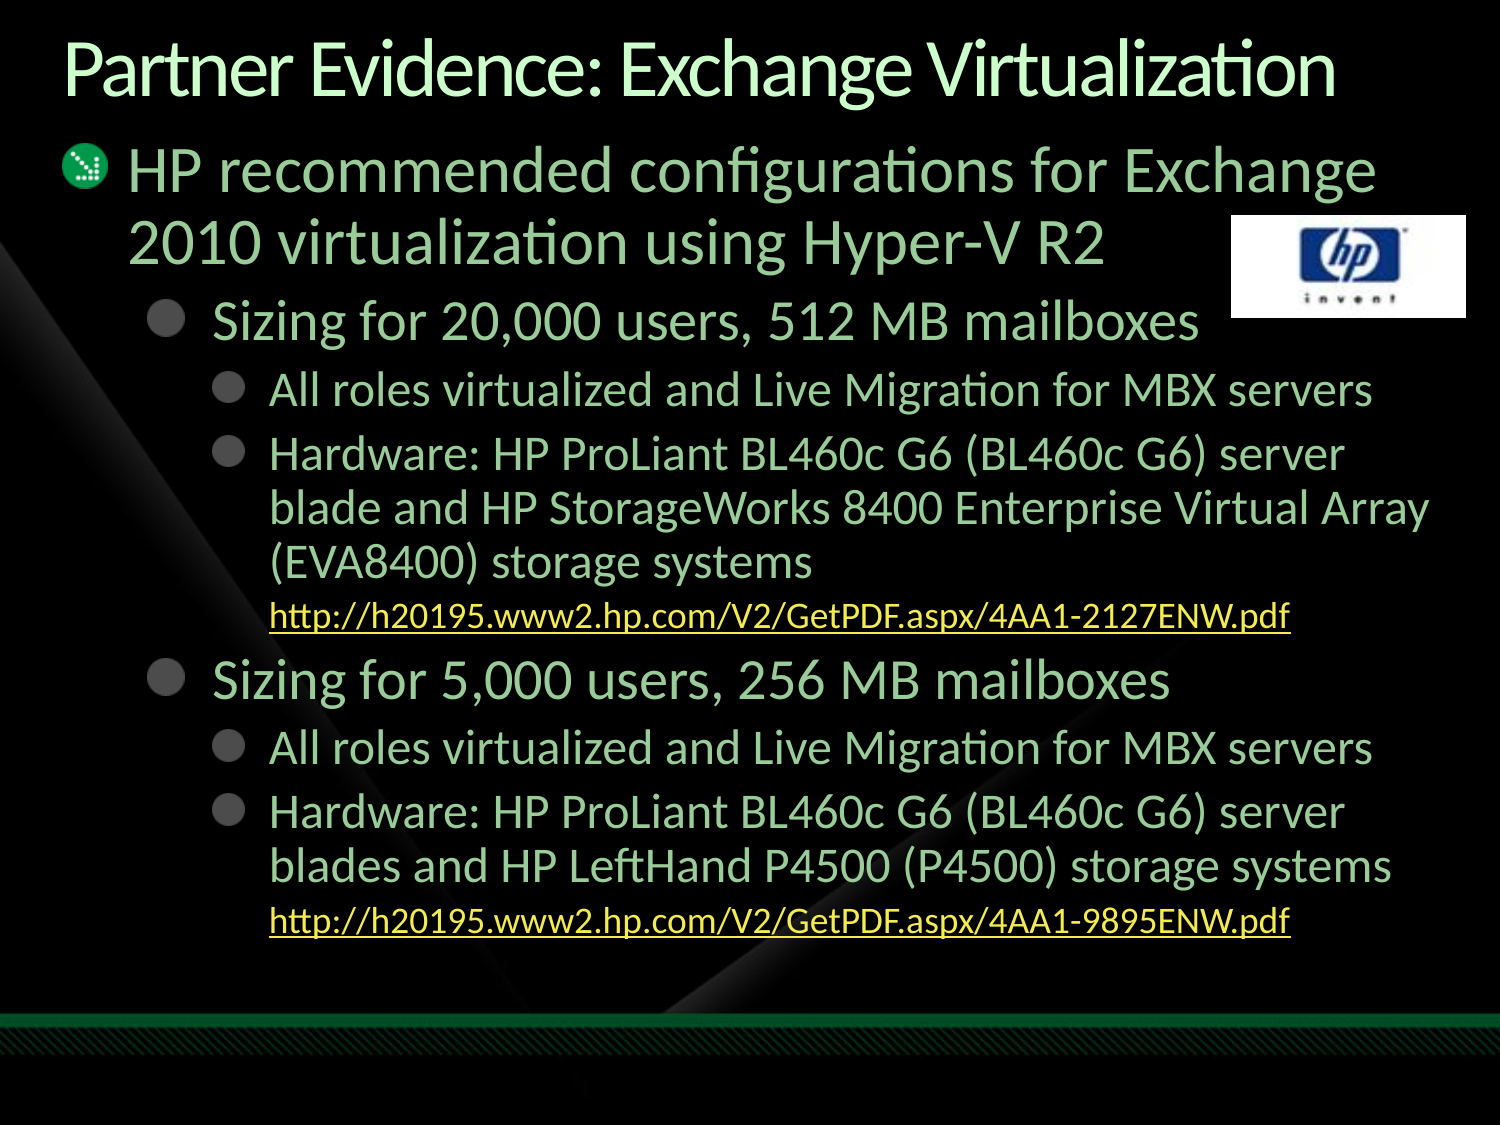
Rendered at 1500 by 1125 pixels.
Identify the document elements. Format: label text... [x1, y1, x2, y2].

picture [0, 0, 1500, 1125]
title Partner Evidence: Exchange Virtualization [62, 24, 1438, 116]
list HP recommended configurations for Exchange 2010 virtualization using Hyper-V R2 Sizing for 20,000 users, 512 MB mailboxes All roles virtualized and Live Migration for MBX servers Hardware: HP ProLiant BL460c G6 (BL460c G6) server blade and HP StorageWorks 8400 Enterprise Virtual Array (EVA8400) storage systems http://h20195.www2.hp.com/V2/GetPDF.aspx/4AA1-2127ENW.pdf Sizing for 5,000 users, 256 MB mailboxes All roles virtualized and Live Migration for MBX servers Hardware: HP ProLiant BL460c G6 (BL460c G6) server blades and HP LeftHand P4500 (P4500) storage systems http://h20195.www2.hp.com/V2/GetPDF.aspx/4AA1-9895ENW.pdf [62, 134, 1438, 883]
